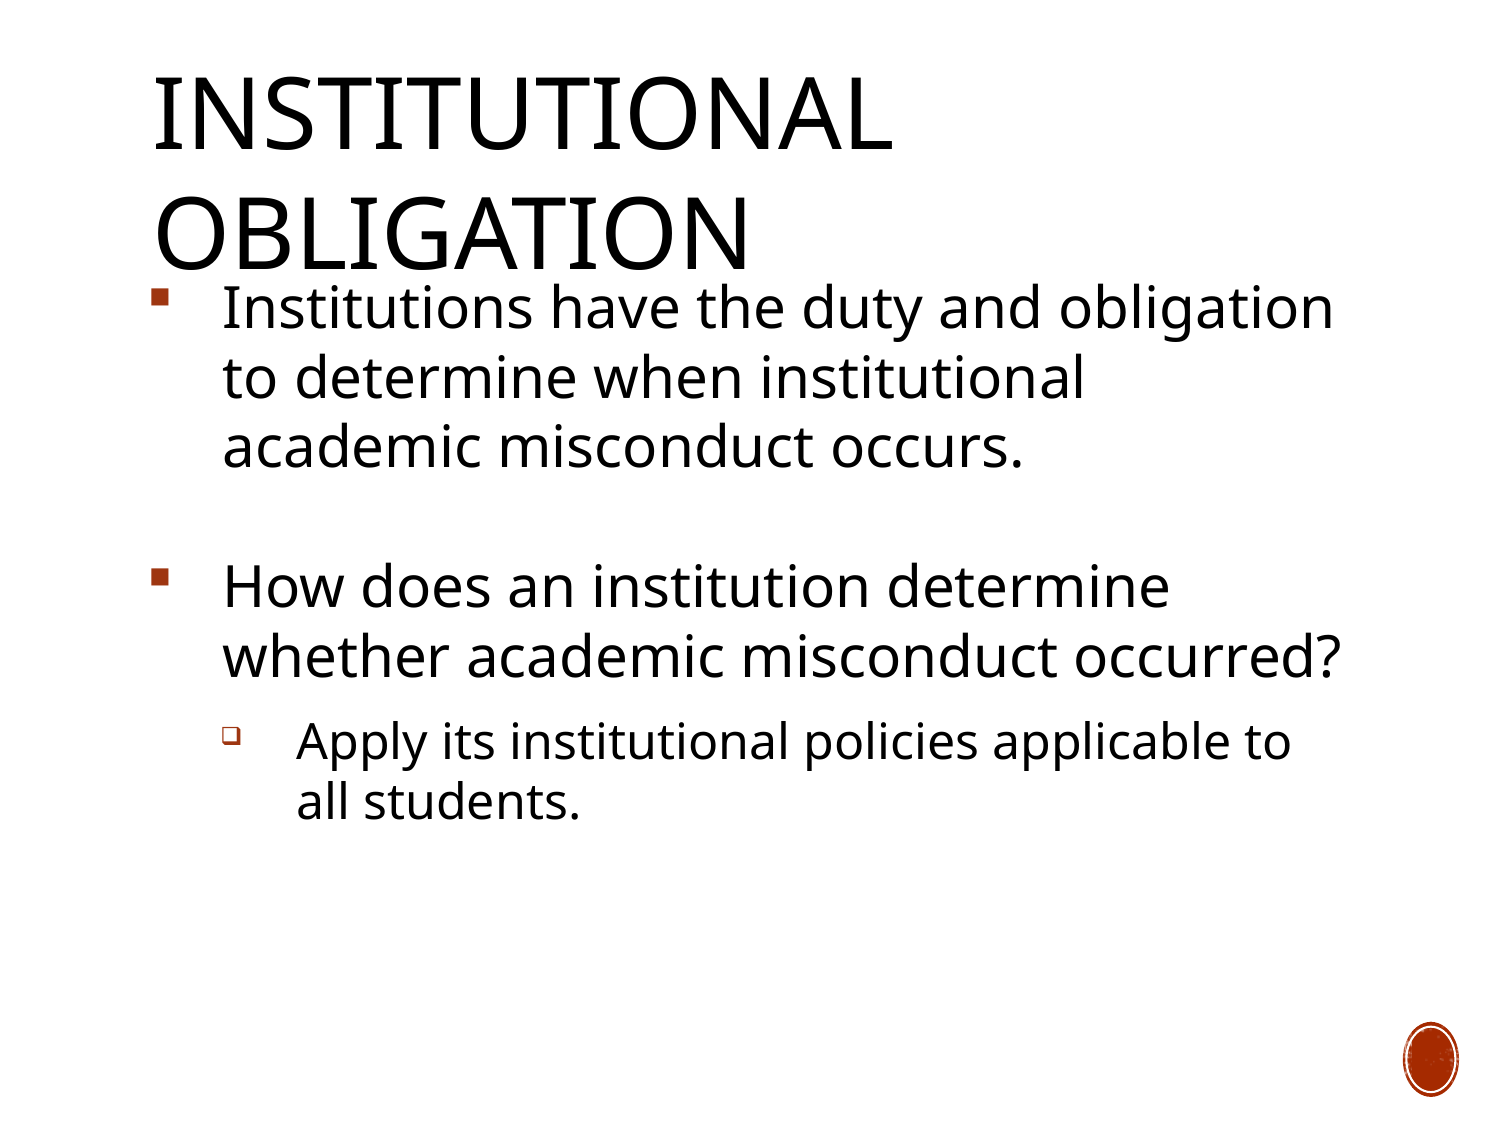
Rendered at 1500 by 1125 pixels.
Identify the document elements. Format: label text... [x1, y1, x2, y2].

title Institutional Obligation [137, 37, 1375, 302]
list Institutions have the duty and obligation to determine when institutional academic misconduct occurs. How does an institution determine whether academic misconduct occurred? Apply its institutional policies applicable to all students. [131, 262, 1370, 1013]
